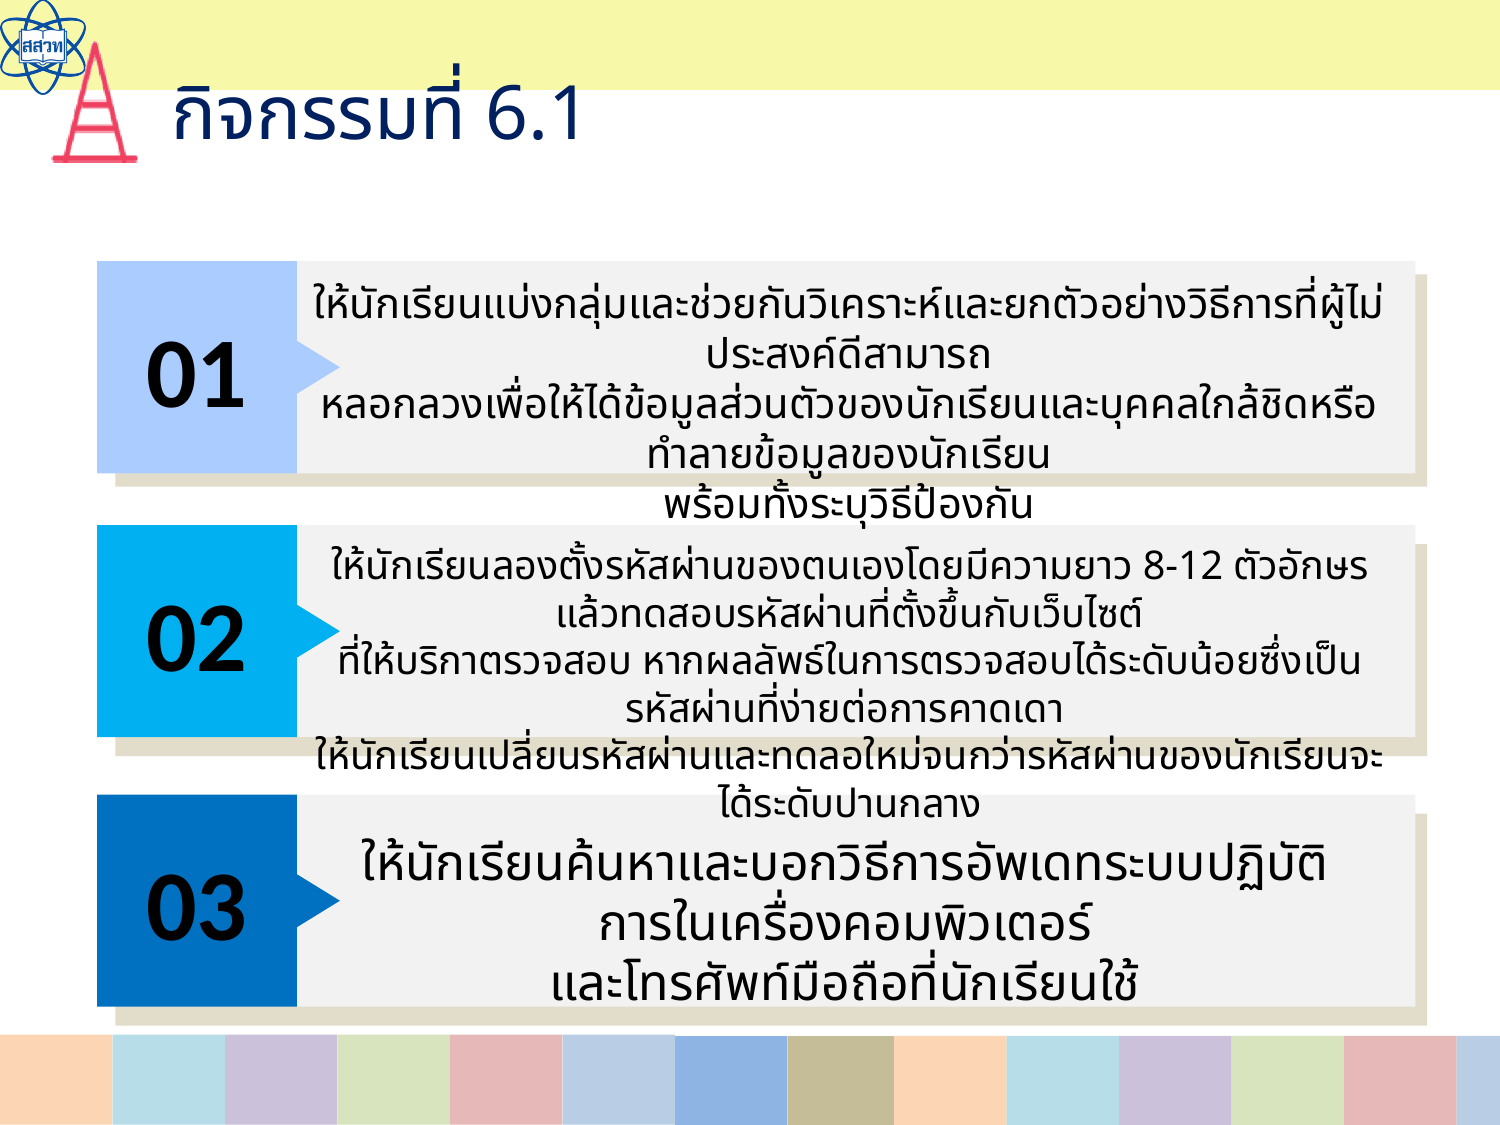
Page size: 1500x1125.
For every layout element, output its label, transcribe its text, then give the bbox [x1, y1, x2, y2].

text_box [96, 794, 1416, 1007]
text_box [113, 482, 309, 489]
text_box [113, 746, 305, 758]
text_box ให้นักเรียนแบ่งกลุ่มและช่วยกันวิเคราะห์และยกตัวอย่างวิธีการที่ผู้ไม่ประสงค์ดีสามารถ หลอกลวงเพื่อให้ได้ข้อมูลส่วนตัวของนักเรียนและบุคคลใกล้ชิดหรือทำลายข้อมูลของนักเรียน พร้อมทั้งระบุวิธีป้องกัน [309, 482, 1390, 523]
text_box [113, 812, 1429, 1028]
text_box [1390, 272, 1429, 489]
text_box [96, 260, 1416, 474]
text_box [96, 524, 1416, 738]
picture [0, 0, 138, 163]
text_box [1395, 542, 1429, 758]
text_box ให้นักเรียนลองตั้งรหัสผ่านของตนเองโดยมีความยาว 8-12 ตัวอักษรแล้วทดสอบรหัสผ่านที่ตั้งขึ้นกับเว็บไซต์ ที่ให้บริกาตรวจสอบ หากผลลัพธ์ในการตรวจสอบได้ระดับน้อยซึ่งเป็นรหัสผ่านที่ง่ายต่อการคาดเดา ให้นักเรียนเปลี่ยนรหัสผ่านและทดลอใหม่จนกว่ารหัสผ่านของนักเรียนจะได้ระดับปานกลาง [305, 746, 1395, 793]
text_box กิจกรรมที่ 6.1 [156, 57, 993, 162]
